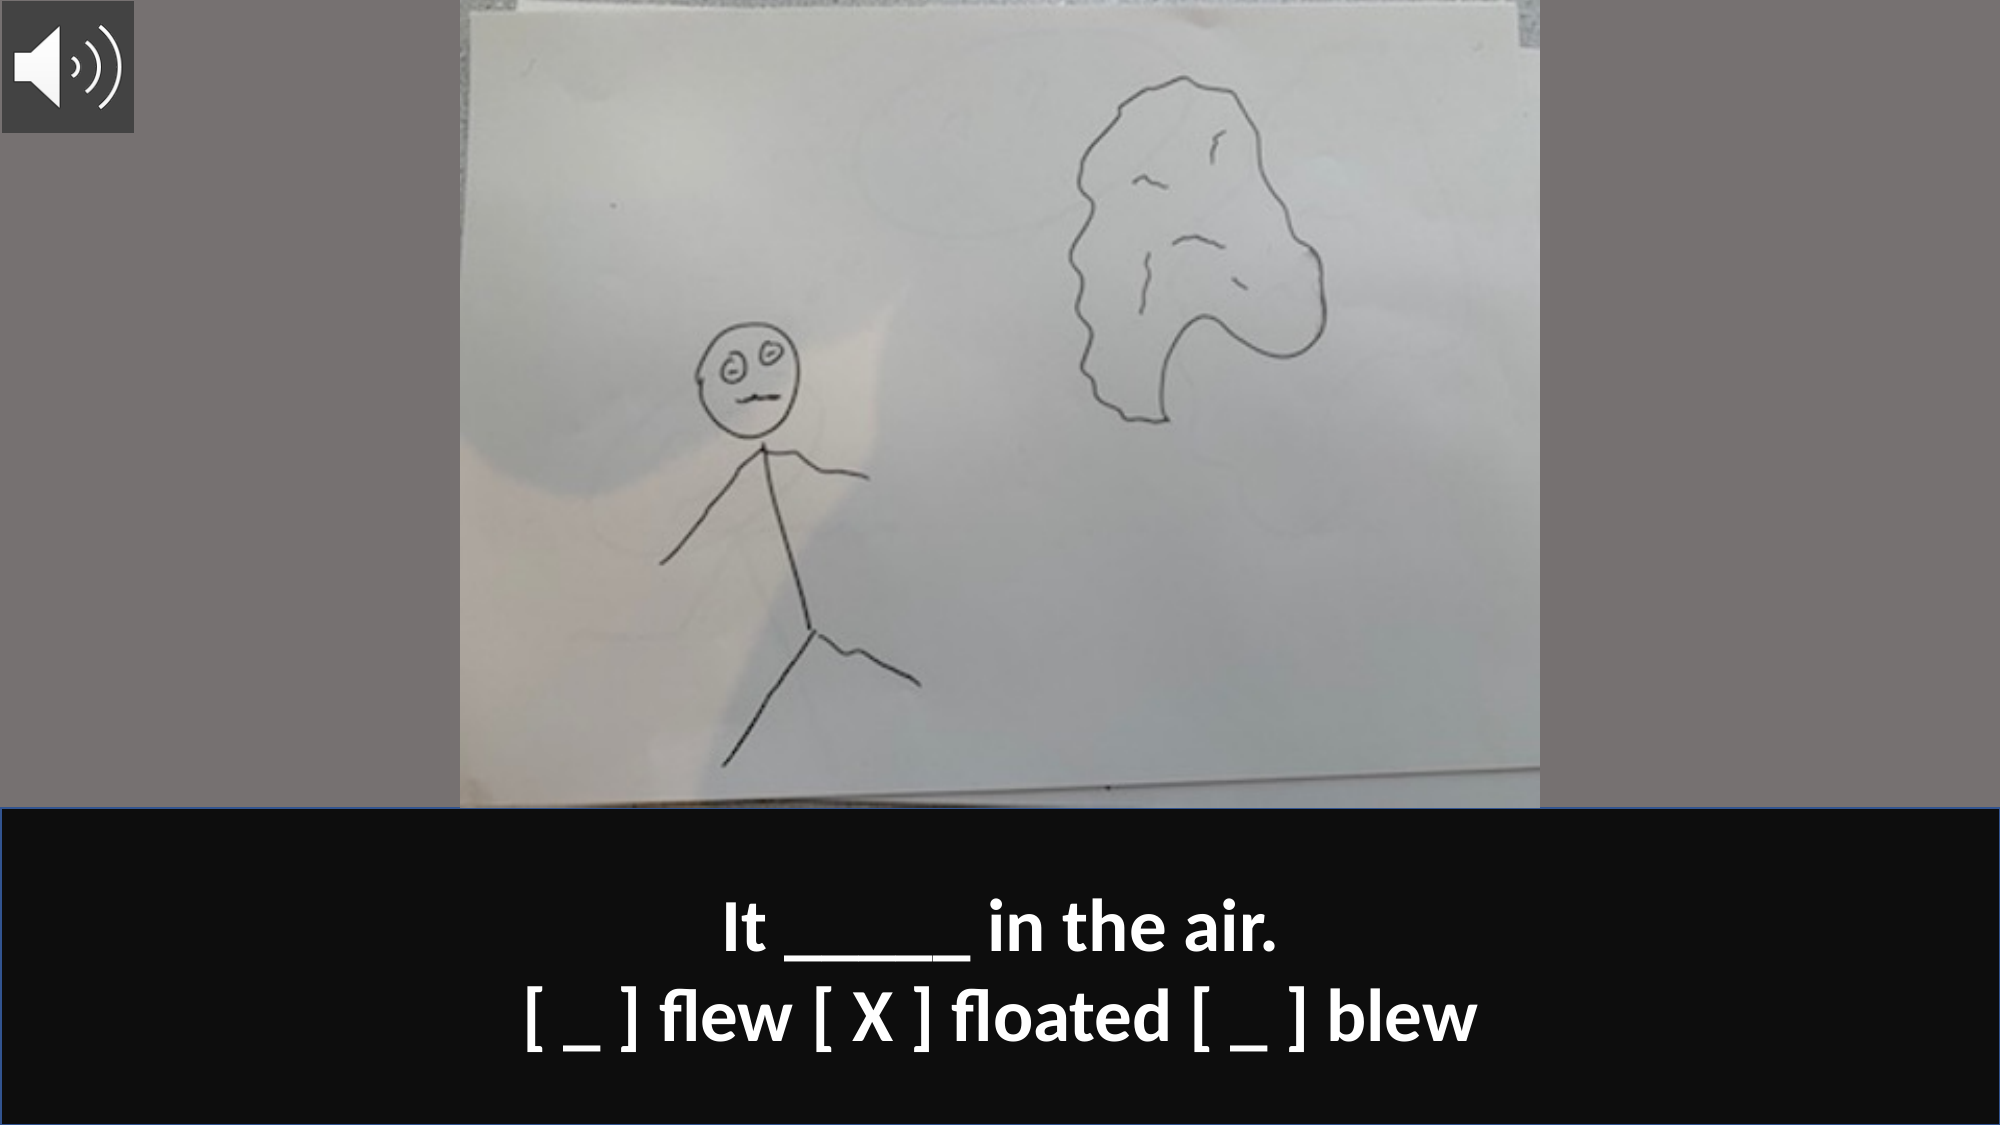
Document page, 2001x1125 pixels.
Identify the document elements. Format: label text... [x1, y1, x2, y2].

picture [1, 0, 135, 134]
text_box It _____ in the air. [ _ ] flew [ X ] floated [ _ ] blew [0, 807, 2000, 1125]
picture [460, 0, 1540, 808]
